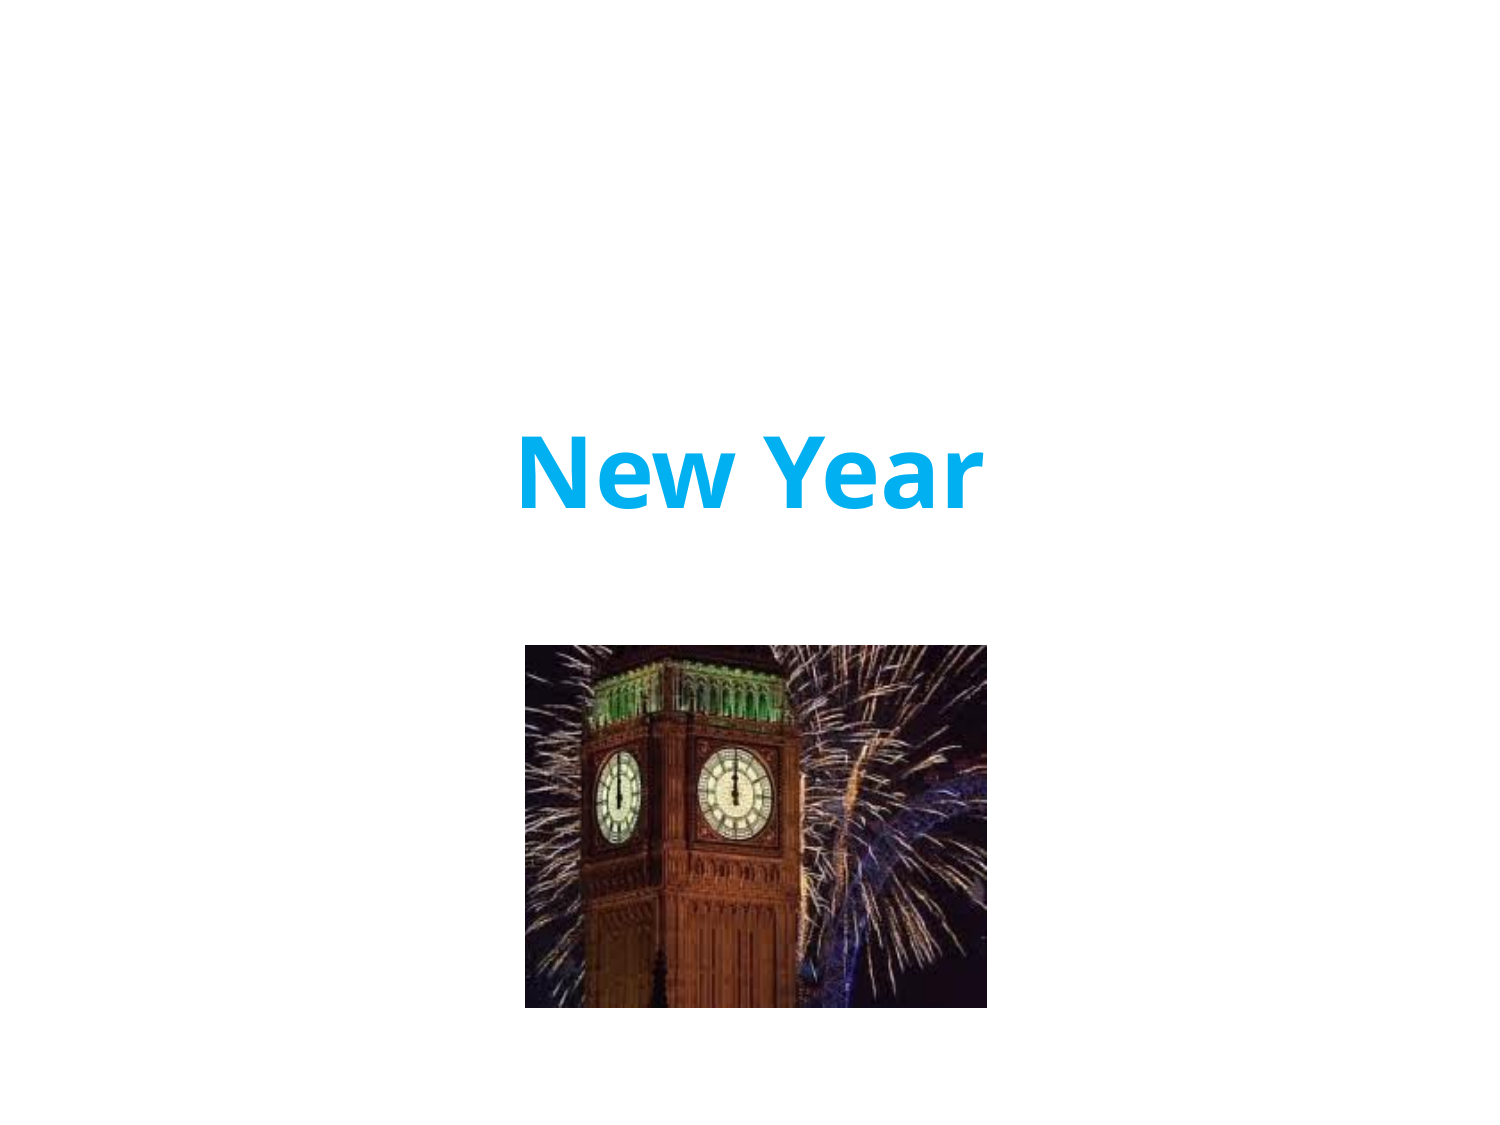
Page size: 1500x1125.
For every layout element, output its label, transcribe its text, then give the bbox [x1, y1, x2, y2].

picture [525, 644, 987, 1008]
title New Year [112, 349, 1388, 591]
